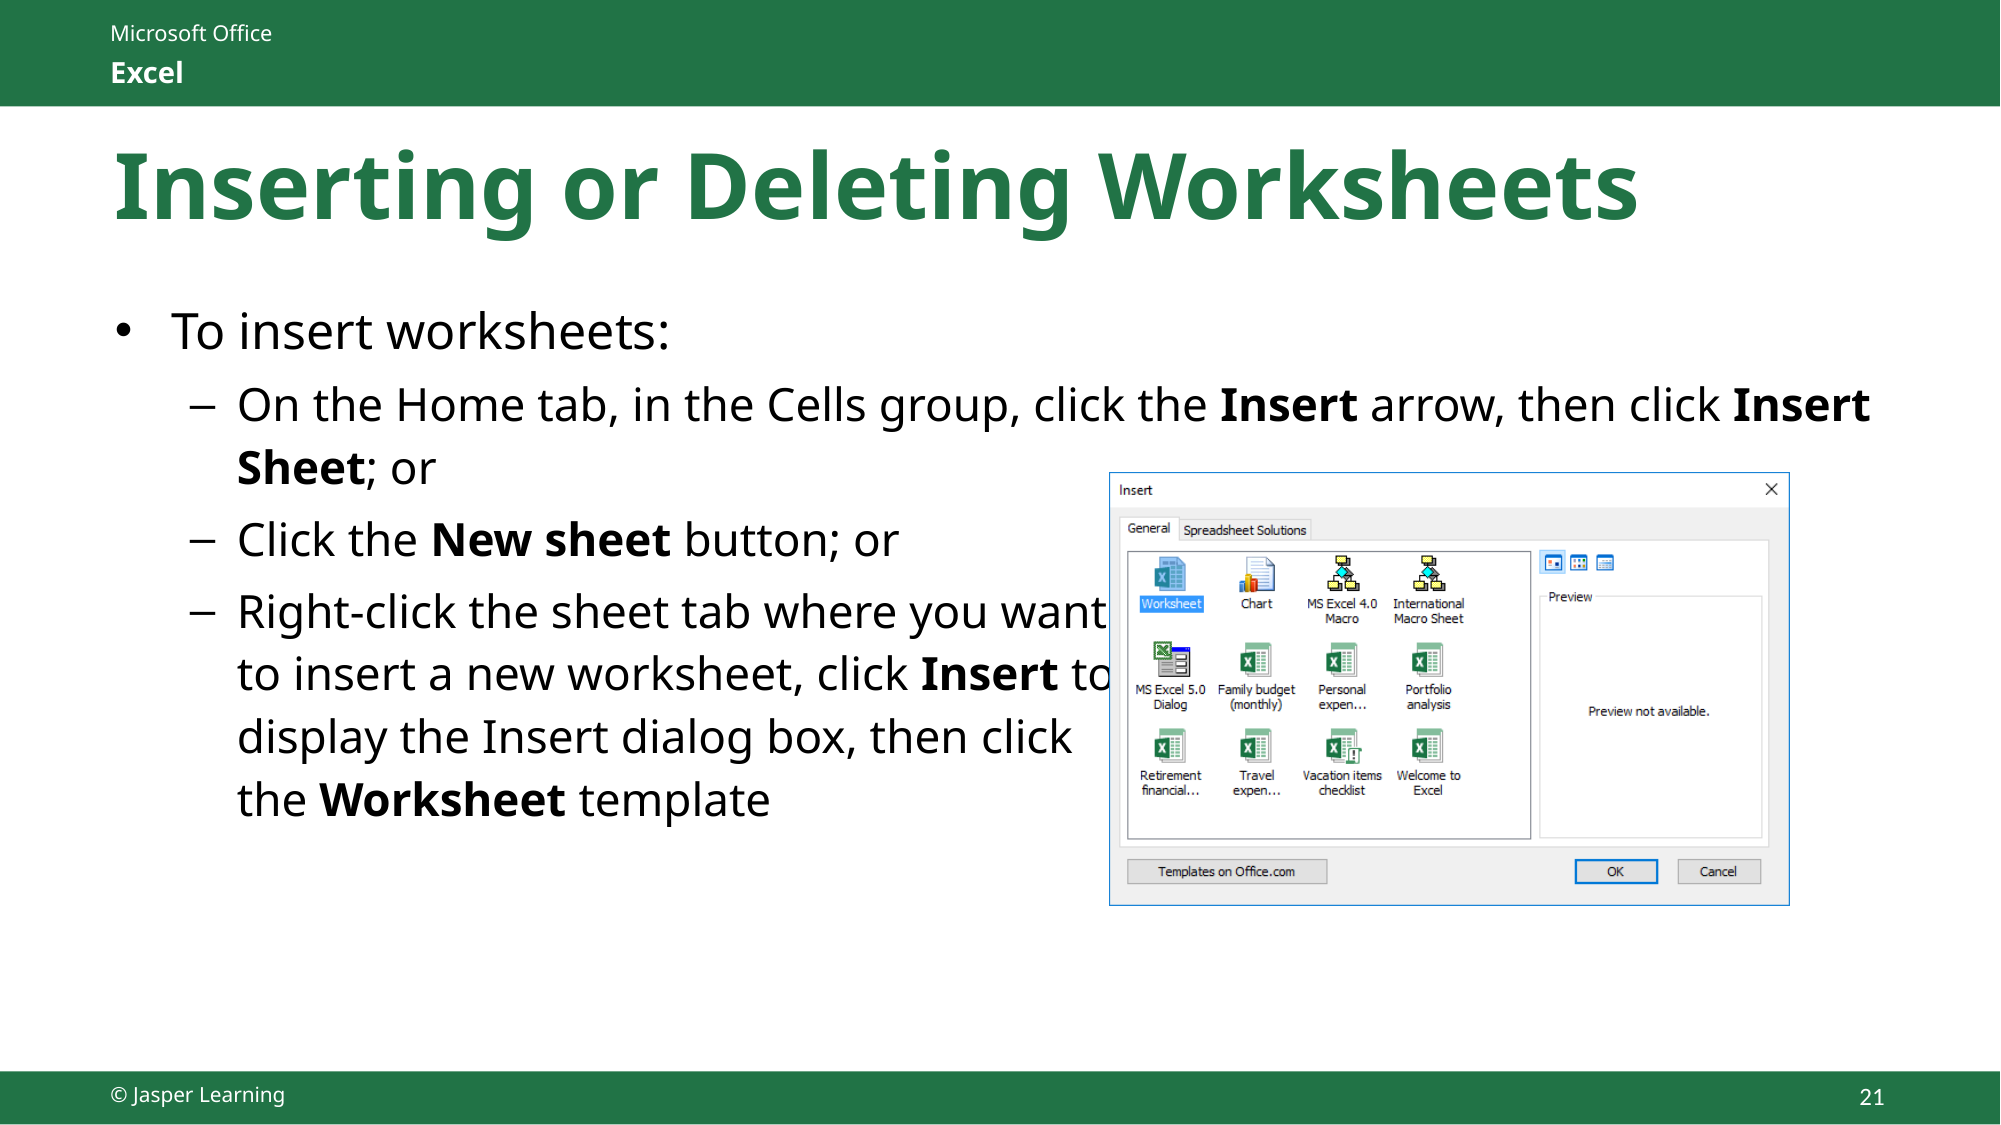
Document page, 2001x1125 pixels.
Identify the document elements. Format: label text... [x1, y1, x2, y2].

title Inserting or Deleting Worksheets [99, 118, 1866, 248]
slide_number 21 [1433, 1065, 1900, 1125]
picture [1109, 471, 1790, 906]
list To insert worksheets: On the Home tab, in the Cells group, click the Insert arrow, then click Insert Sheet; or Click the New sheet button; or Right-click the sheet tab where you want to insert a new worksheet, click Insert to display the Insert dialog box, then click the Worksheet template [99, 283, 1900, 1026]
footer © Jasper Learning [95, 1065, 729, 1125]
